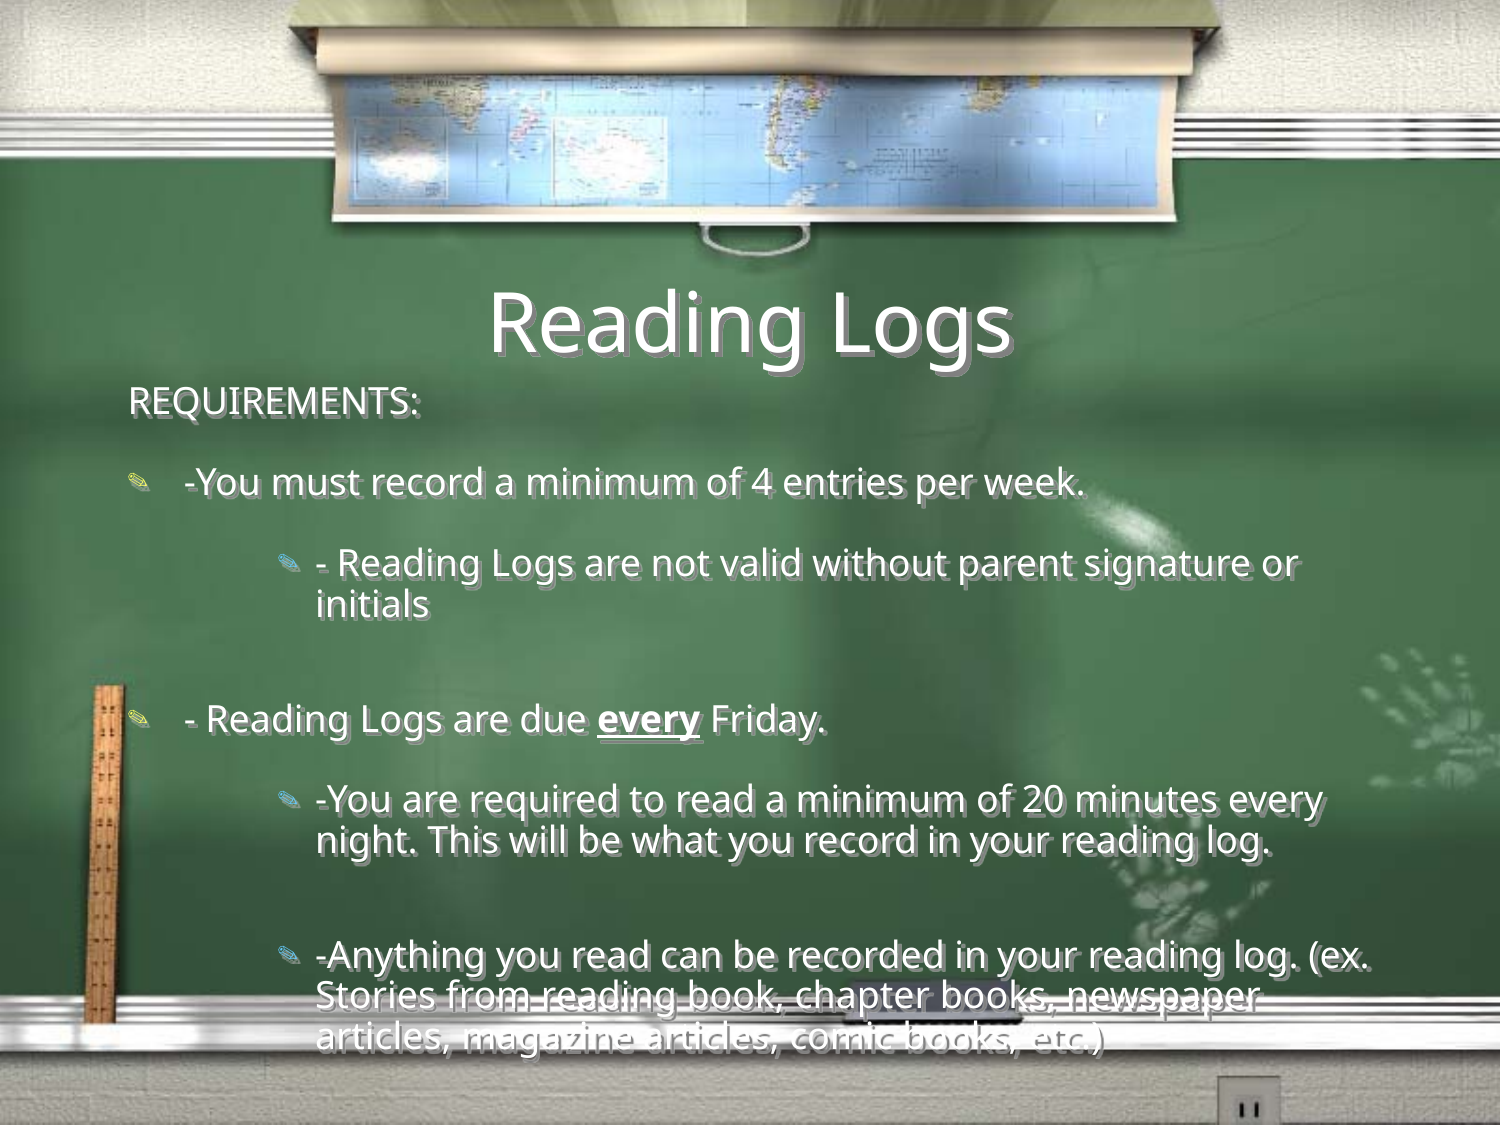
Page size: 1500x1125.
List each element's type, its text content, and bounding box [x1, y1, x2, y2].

picture [0, 0, 1500, 1125]
list REQUIREMENTS: -You must record a minimum of 4 entries per week. - Reading Logs are not valid without parent signature or initials - Reading Logs are due every Friday. -You are required to read a minimum of 20 minutes every night. This will be what you record in your reading log. -Anything you read can be recorded in your reading log. (ex. Stories from reading book, chapter books, newspaper articles, magazine articles, comic books, etc.) [112, 374, 1388, 951]
title Reading Logs [112, 224, 1388, 374]
